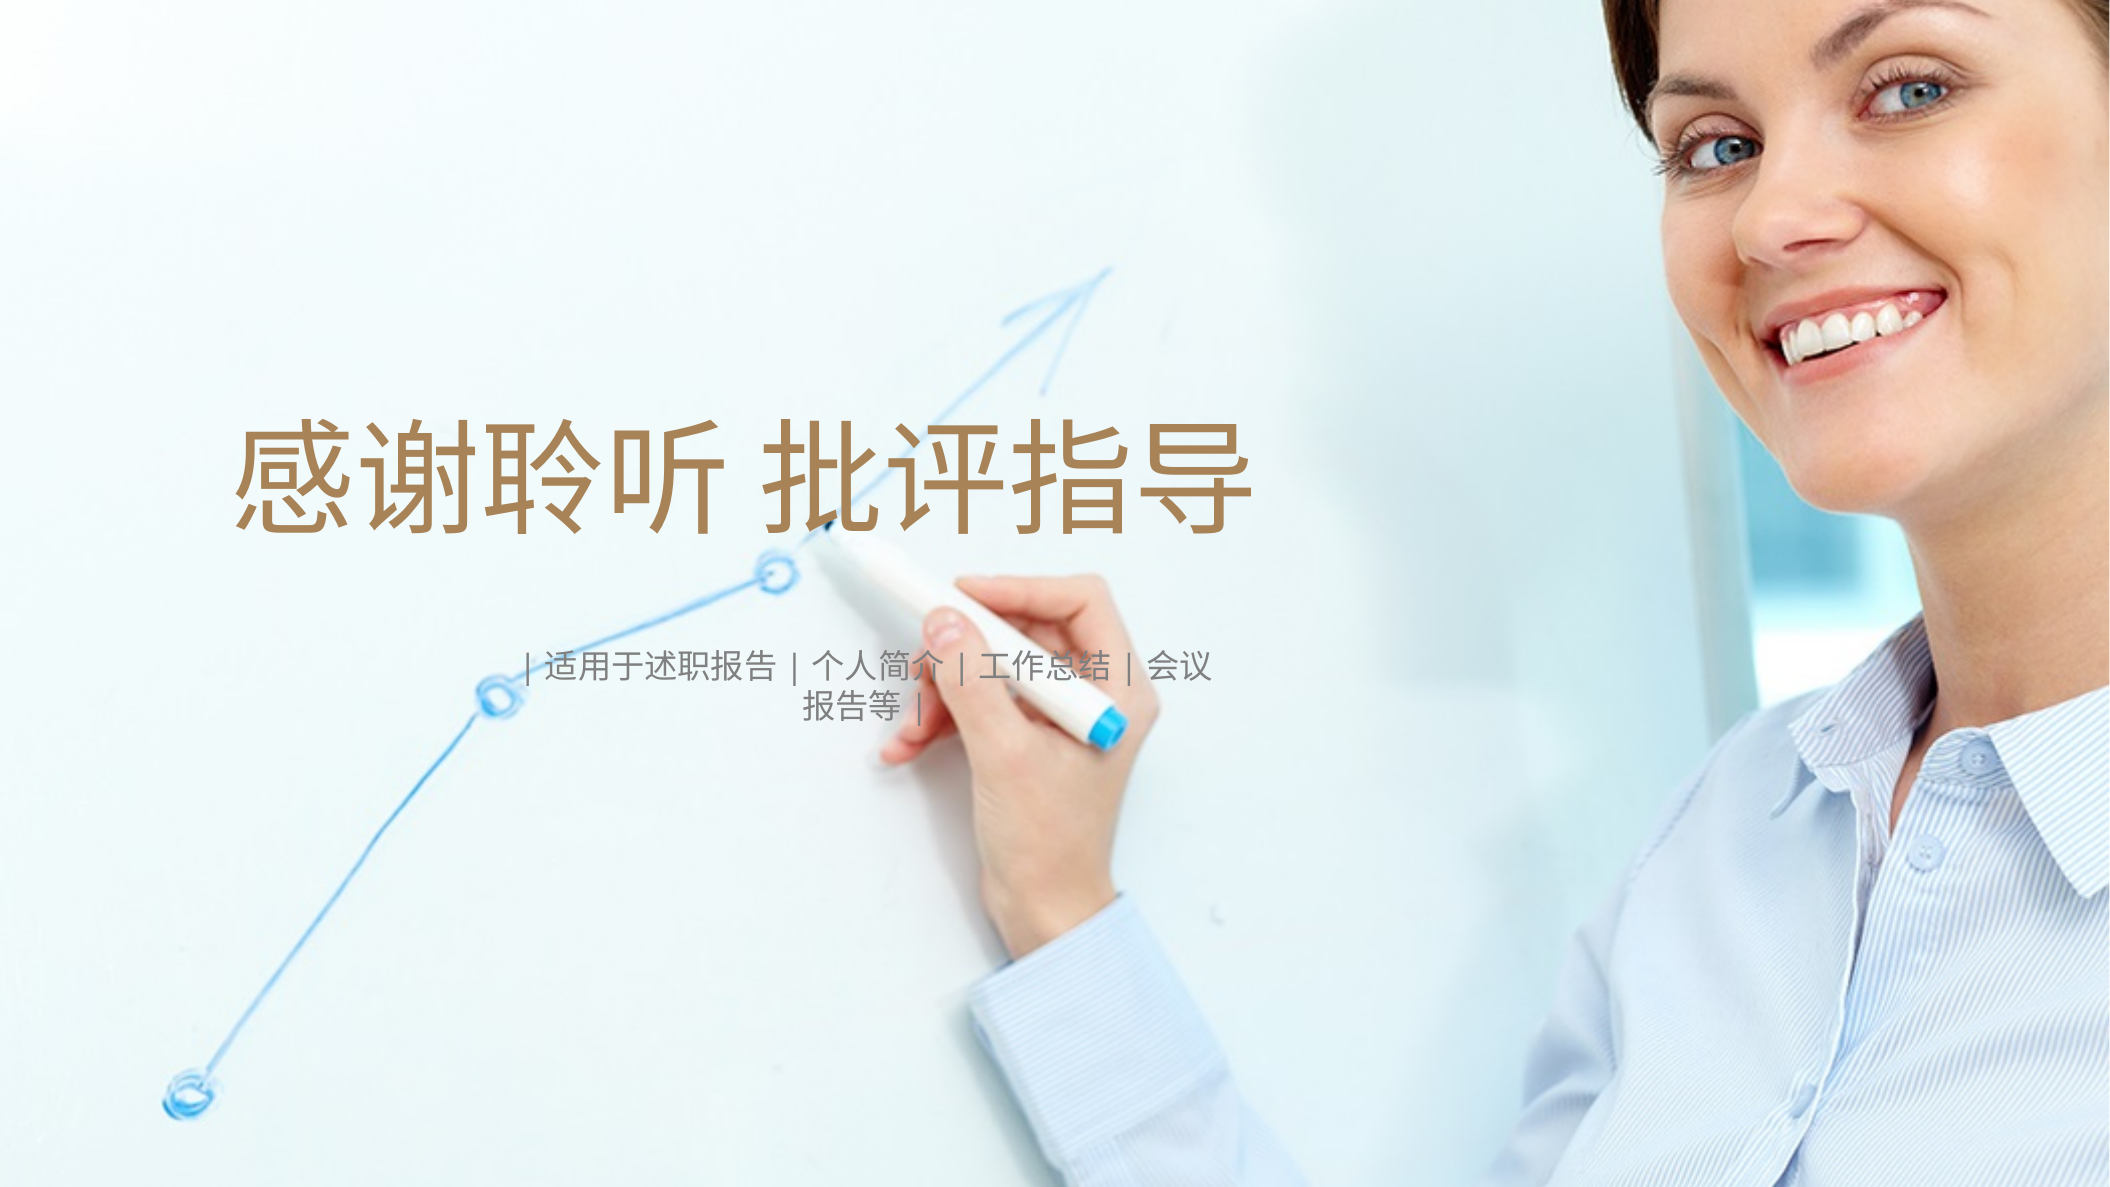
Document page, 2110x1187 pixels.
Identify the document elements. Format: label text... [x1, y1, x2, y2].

text_box [0, 0, 2110, 1187]
text_box 感谢聆听 批评指导 [216, 392, 1516, 558]
text_box |适用于述职报告|个人简介|工作总结|会议报告等| [490, 637, 1241, 733]
